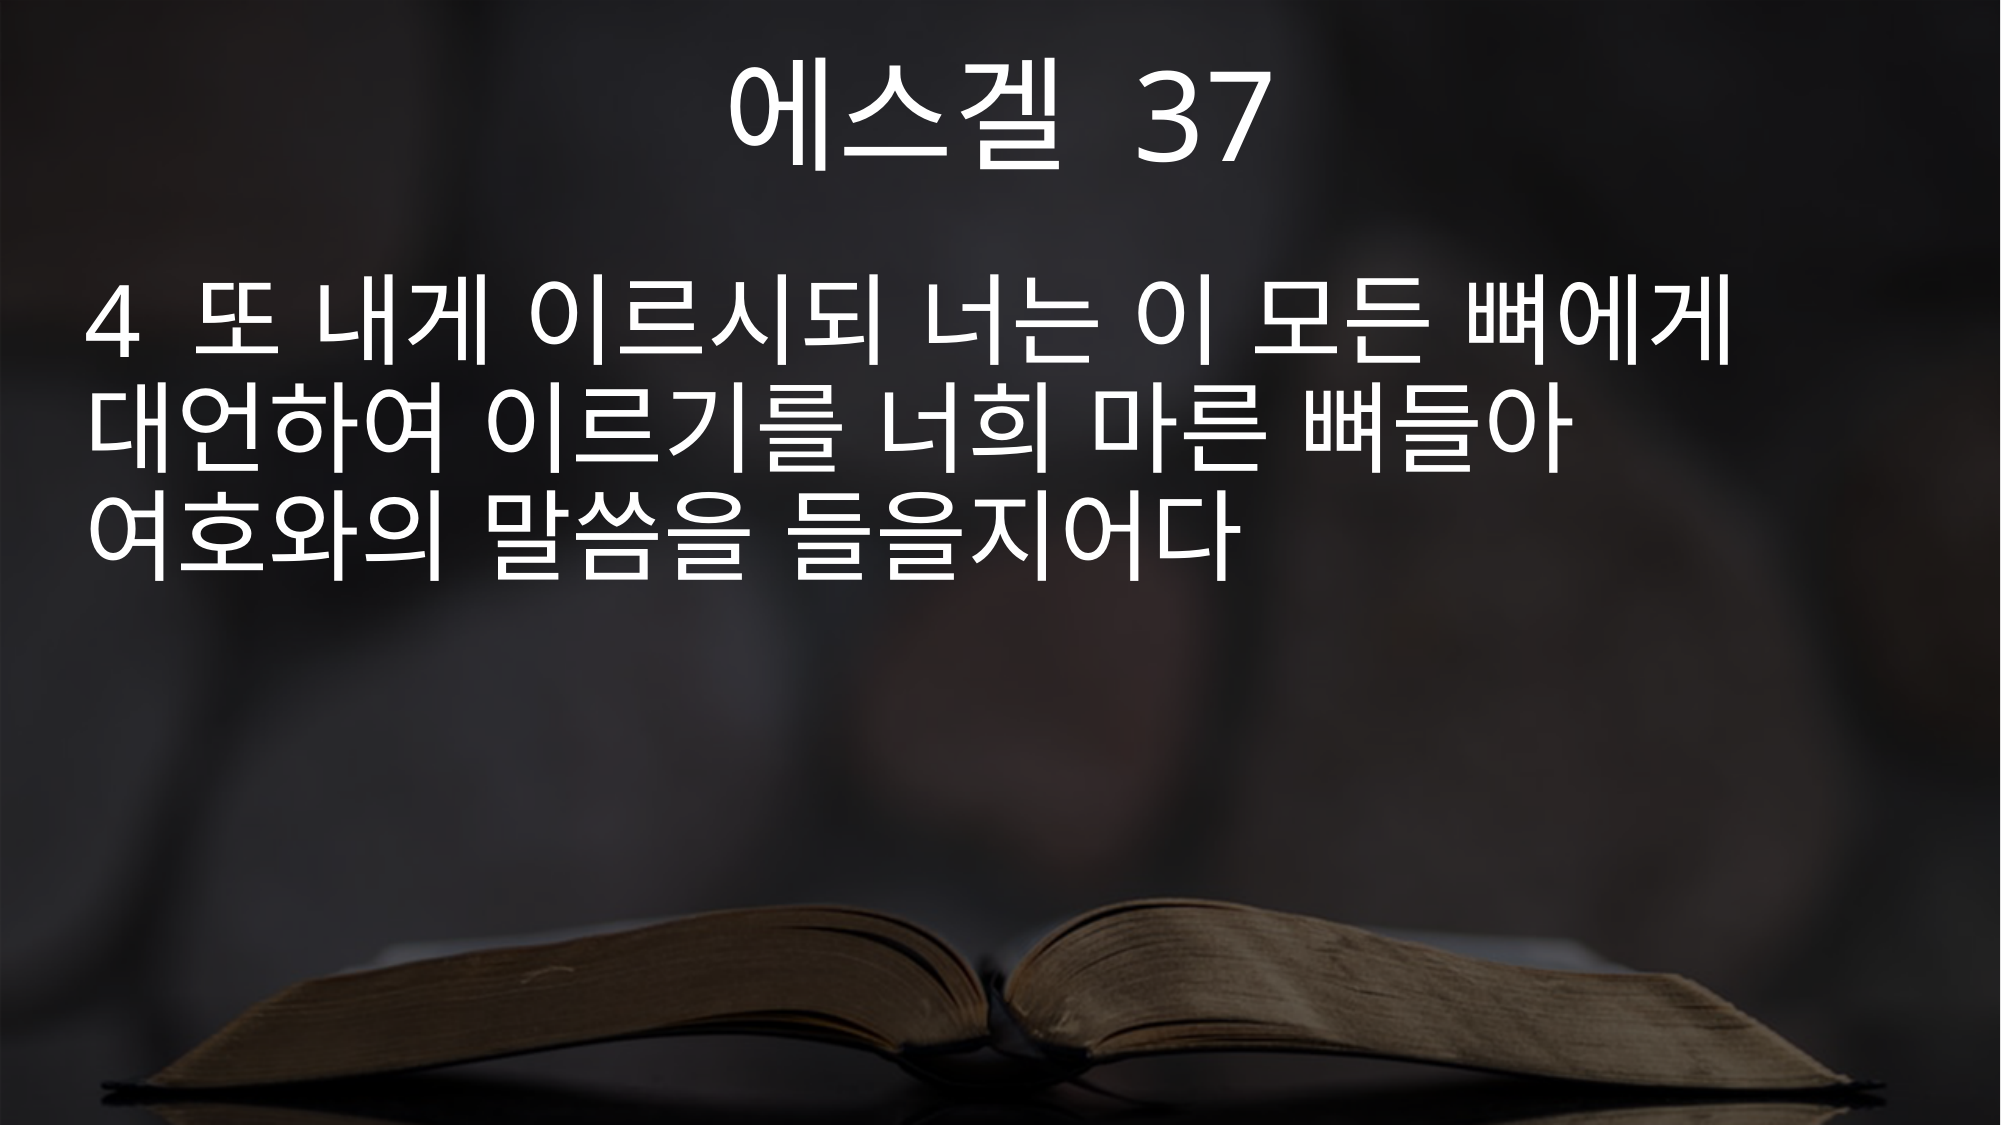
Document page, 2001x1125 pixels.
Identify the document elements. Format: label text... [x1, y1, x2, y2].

picture [0, 0, 2001, 1125]
list 4 또 내게 이르시되 너는 이 모든 뼈에게 대언하여 이르기를 너희 마른 뼈들아 여호와의 말씀을 들을지어다 [69, 263, 1953, 423]
footer 에스겔 37 [0, 32, 2000, 192]
